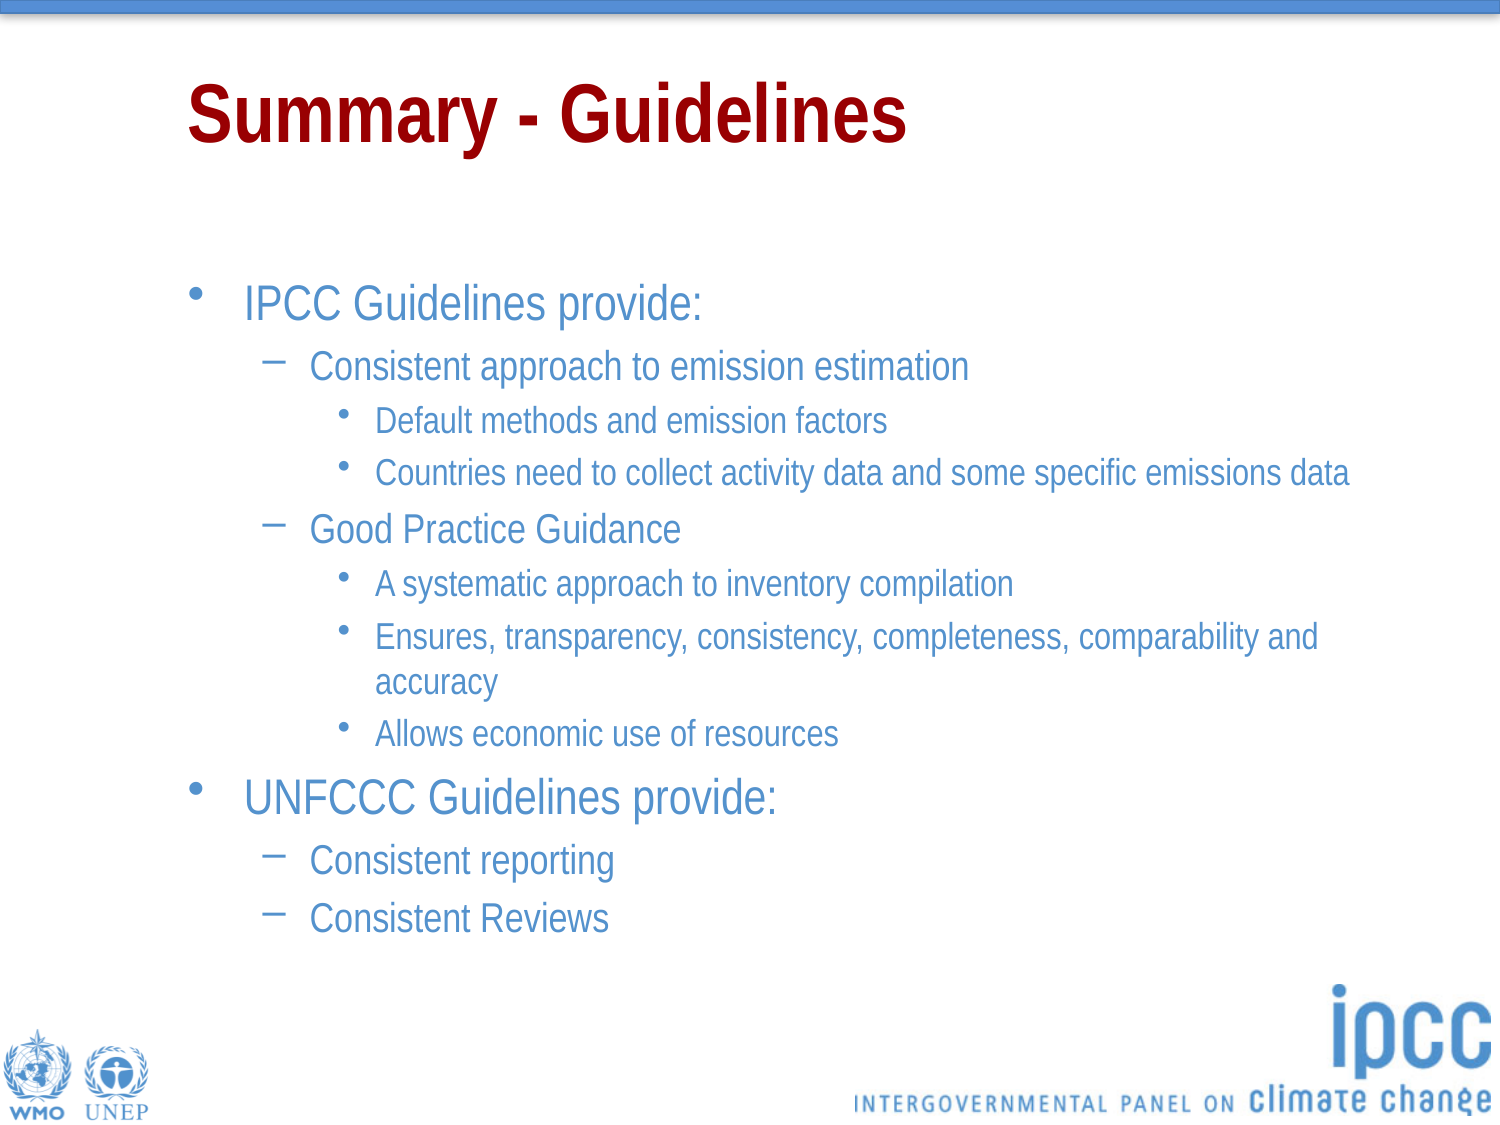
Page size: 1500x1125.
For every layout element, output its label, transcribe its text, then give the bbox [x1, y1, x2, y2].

picture [0, 1027, 153, 1125]
list IPCC Guidelines provide: Consistent approach to emission estimation Default methods and emission factors Countries need to collect activity data and some specific emissions data Good Practice Guidance A systematic approach to inventory compilation Ensures, transparency, consistency, completeness, comparability and accuracy Allows economic use of resources UNFCCC Guidelines provide: Consistent reporting Consistent Reviews [172, 262, 1426, 1006]
title Summary - Guidelines [172, 26, 1473, 193]
picture [855, 984, 1491, 1116]
